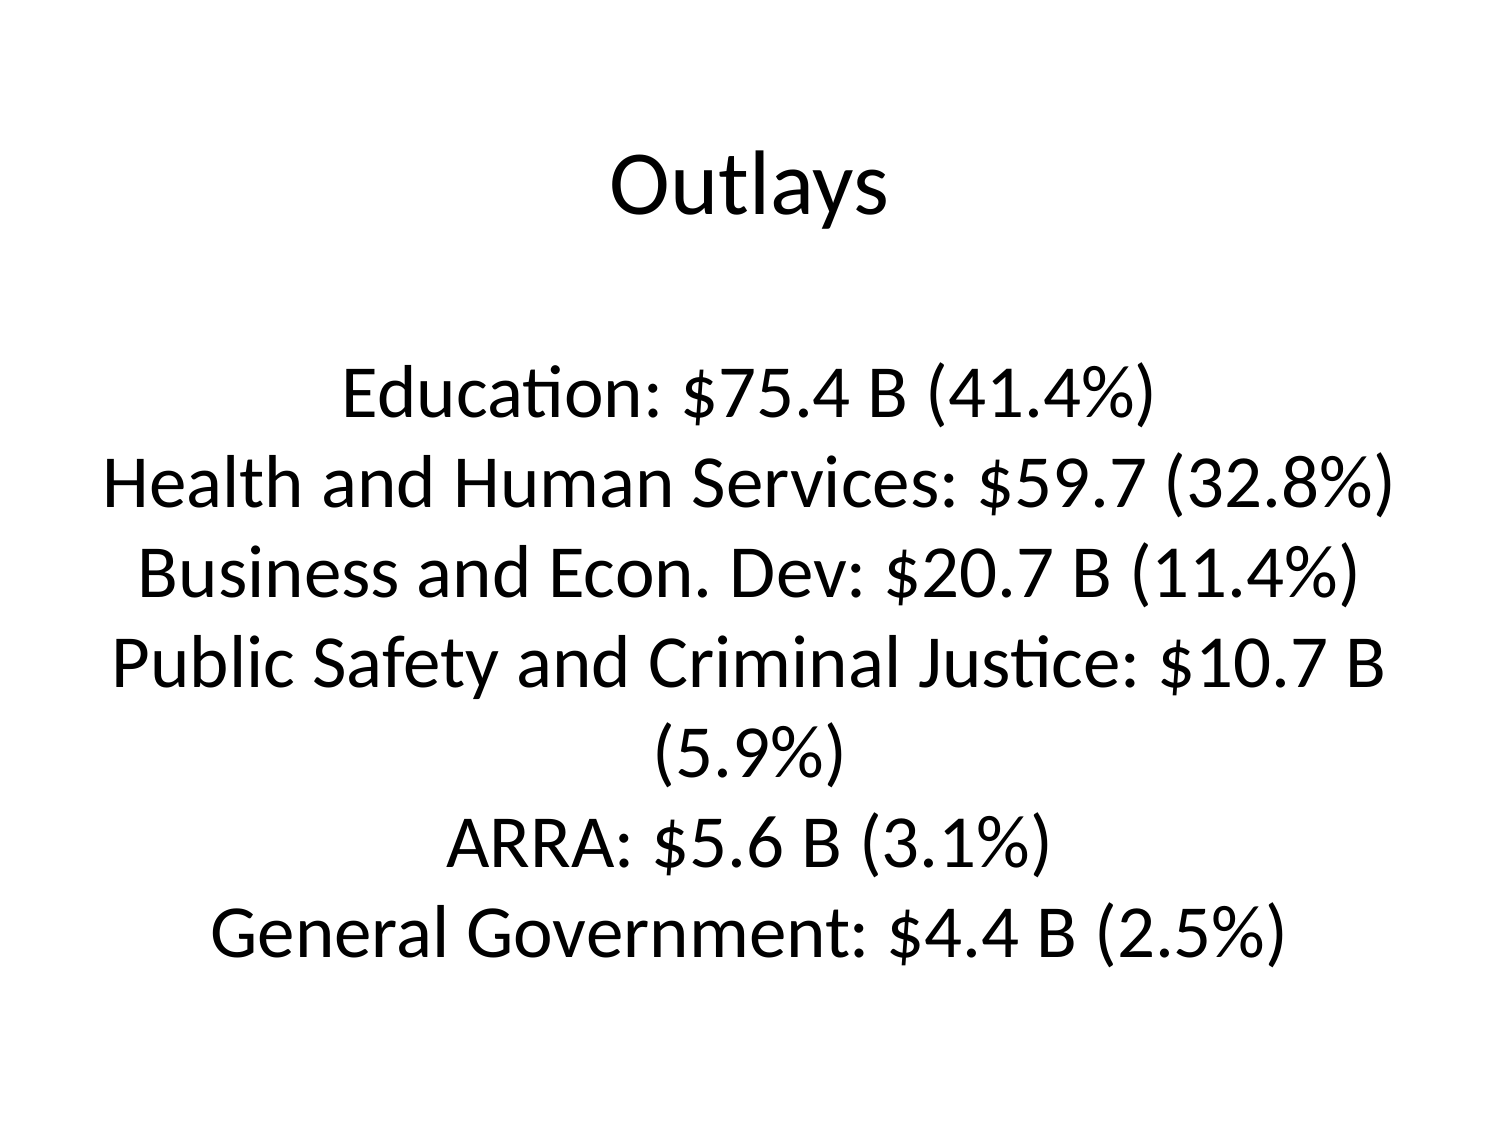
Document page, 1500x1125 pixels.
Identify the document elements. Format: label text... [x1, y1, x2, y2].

title Outlays Education: $75.4 B (41.4%) Health and Human Services: $59.7 (32.8%) Business and Econ. Dev: $20.7 B (11.4%) Public Safety and Criminal Justice: $10.7 B (5.9%) ARRA: $5.6 B (3.1%) General Government: $4.4 B (2.5%) [74, 44, 1426, 1051]
